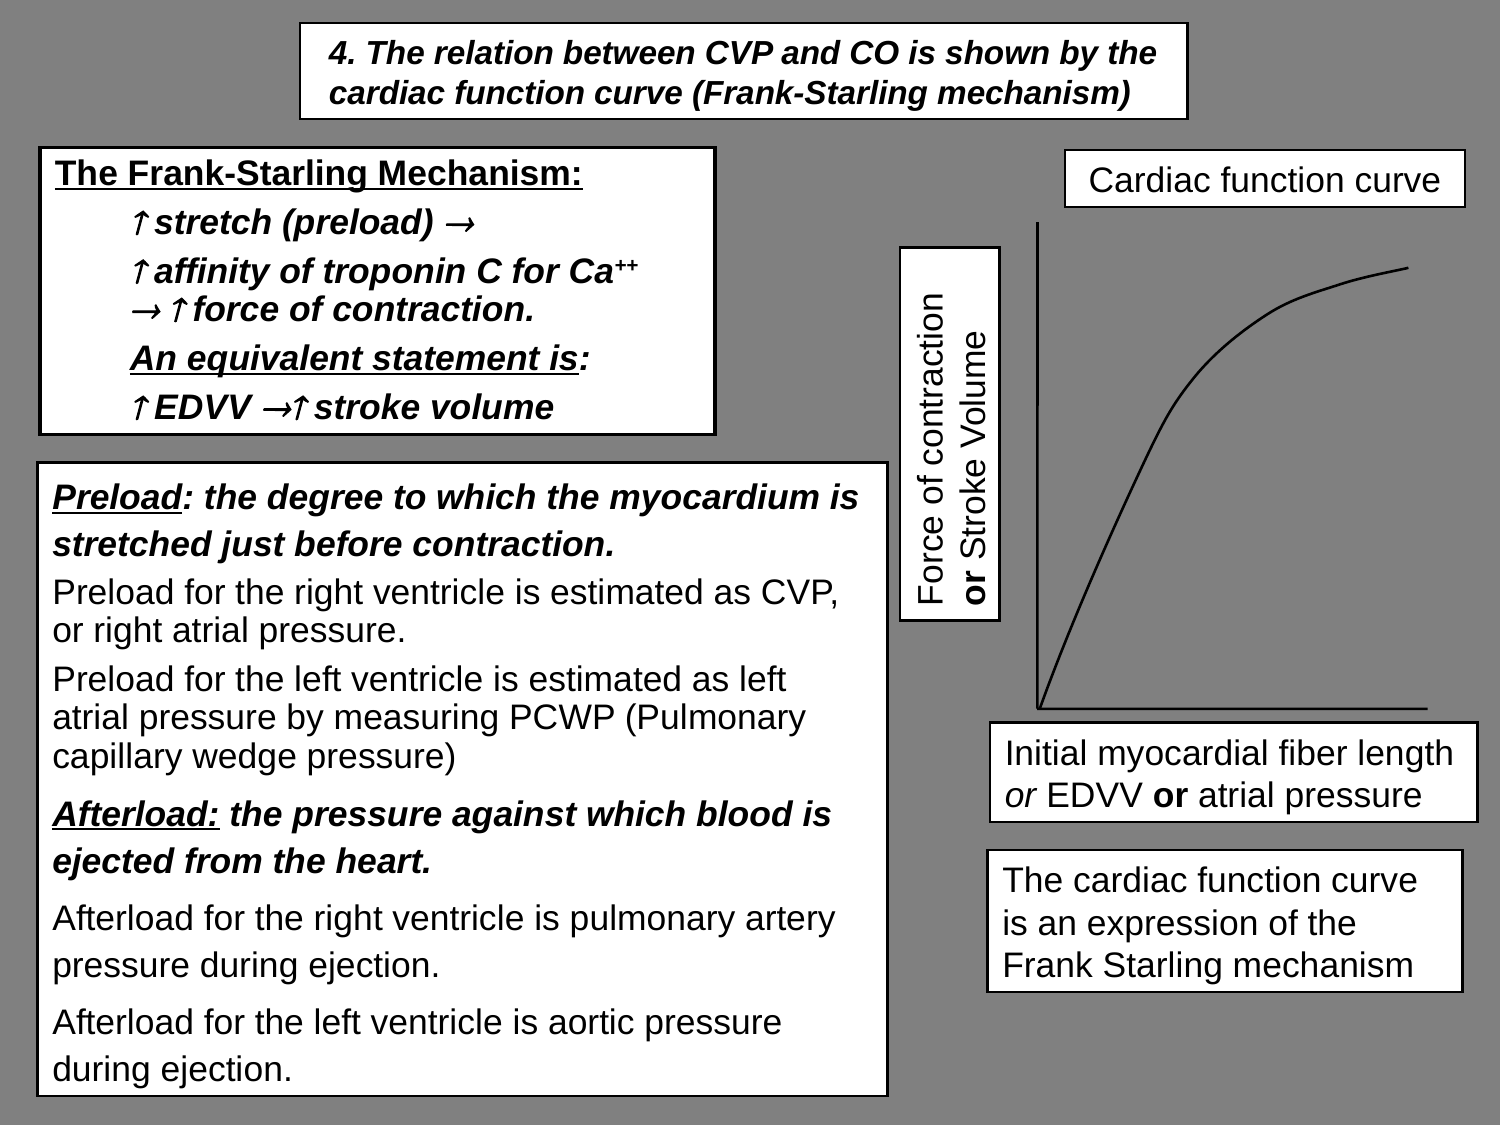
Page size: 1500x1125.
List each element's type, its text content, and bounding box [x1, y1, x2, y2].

text_box The Frank-Starling Mechanism:  stretch (preload)   affinity of troponin C for Ca++   force of contraction. An equivalent statement is:  EDVV  stroke volume [40, 147, 715, 435]
text_box The cardiac function curve is an expression of the Frank Starling mechanism [987, 849, 1463, 993]
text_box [899, 149, 1478, 826]
title 4. The relation between CVP and CO is shown by the cardiac function curve (Frank-Starling mechanism) [299, 22, 1189, 120]
text_box Preload: the degree to which the myocardium is stretched just before contraction. Preload for the right ventricle is estimated as CVP, or right atrial pressure. Preload for the left ventricle is estimated as left atrial pressure by measuring PCWP (Pulmonary capillary wedge pressure) Afterload: the pressure against which blood is ejected from the heart. Afterload for the right ventricle is pulmonary artery pressure during ejection. Afterload for the left ventricle is aortic pressure during ejection. [37, 462, 888, 1096]
